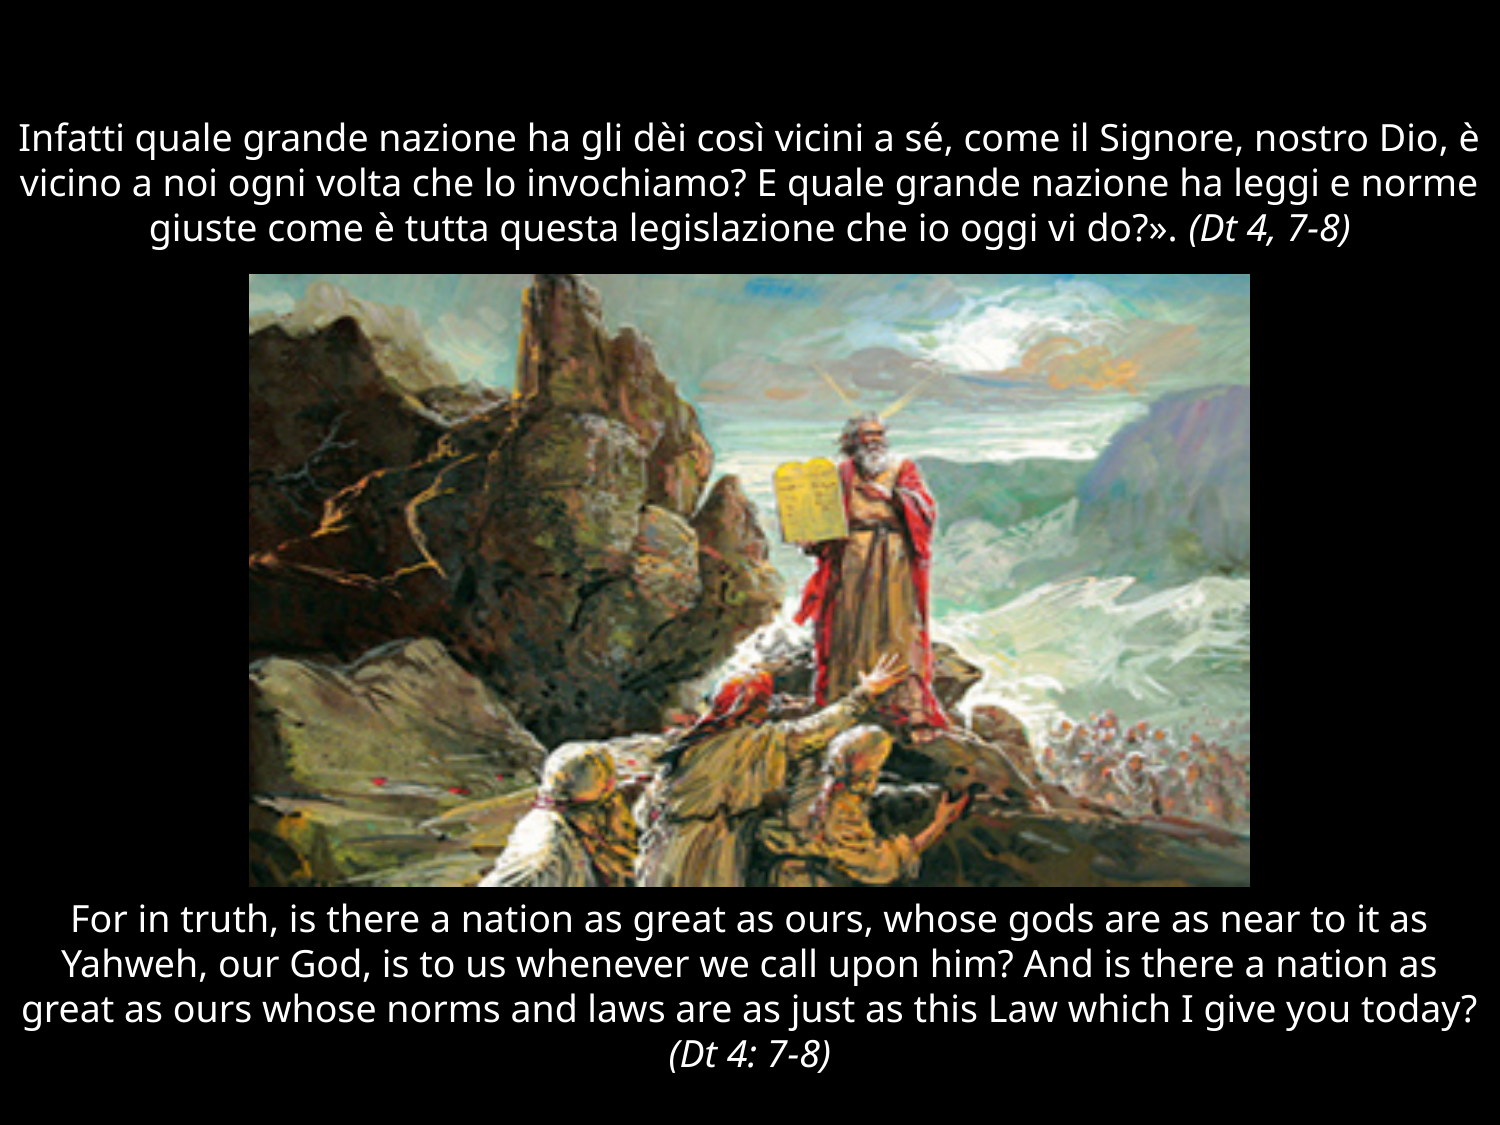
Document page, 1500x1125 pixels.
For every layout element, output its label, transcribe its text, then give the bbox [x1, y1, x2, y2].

text_box For in truth, is there a nation as great as ours, whose gods are as near to it as Yahweh, our God, is to us whenever we call upon him? And is there a nation as great as ours whose norms and laws are as just as this Law which I give you today? (Dt 4: 7-8) [0, 887, 1500, 1083]
title Infatti quale grande nazione ha gli dèi così vicini a sé, come il Signore, nostro Dio, è vicino a noi ogni volta che lo invochiamo? E quale grande nazione ha leggi e norme giuste come è tutta questa legislazione che io oggi vi do?». (Dt 4, 7-8) [0, 87, 1500, 275]
picture [249, 274, 1250, 887]
